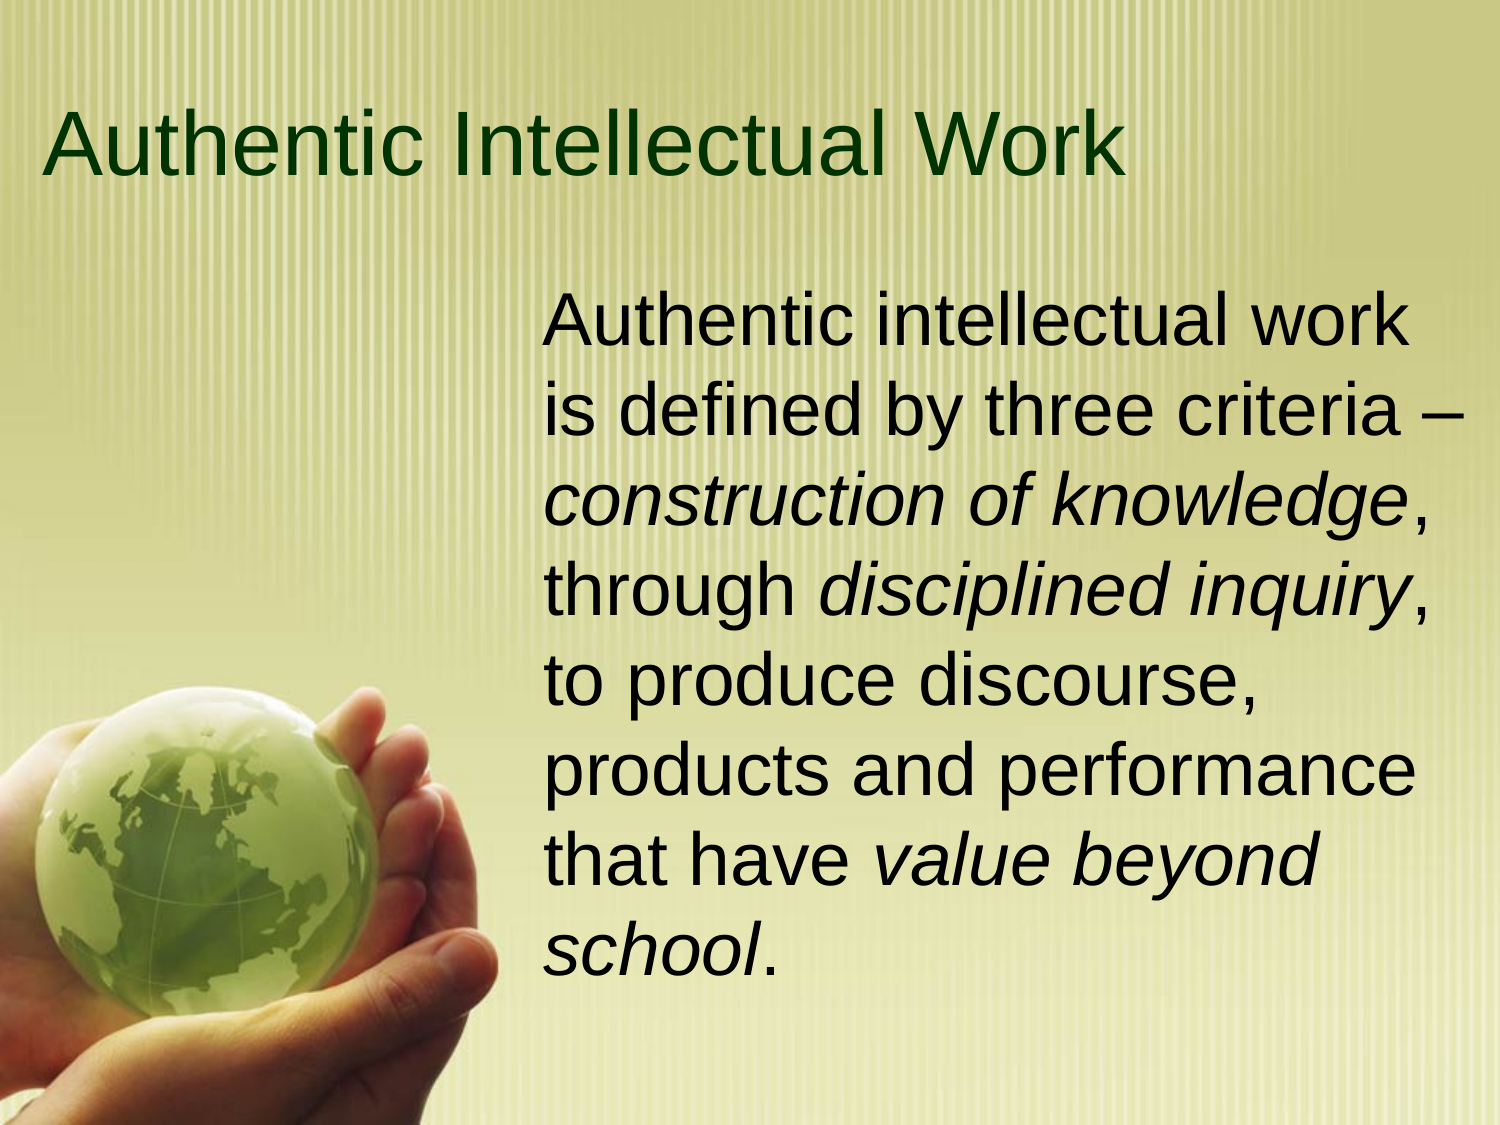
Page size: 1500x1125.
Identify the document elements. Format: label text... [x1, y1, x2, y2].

picture [0, 0, 1500, 1125]
title Authentic Intellectual Work [27, 44, 1414, 233]
list Authentic intellectual work is defined by three criteria – construction of knowledge, through disciplined inquiry, to produce discourse, products and performance that have value beyond school. [471, 262, 1482, 1006]
